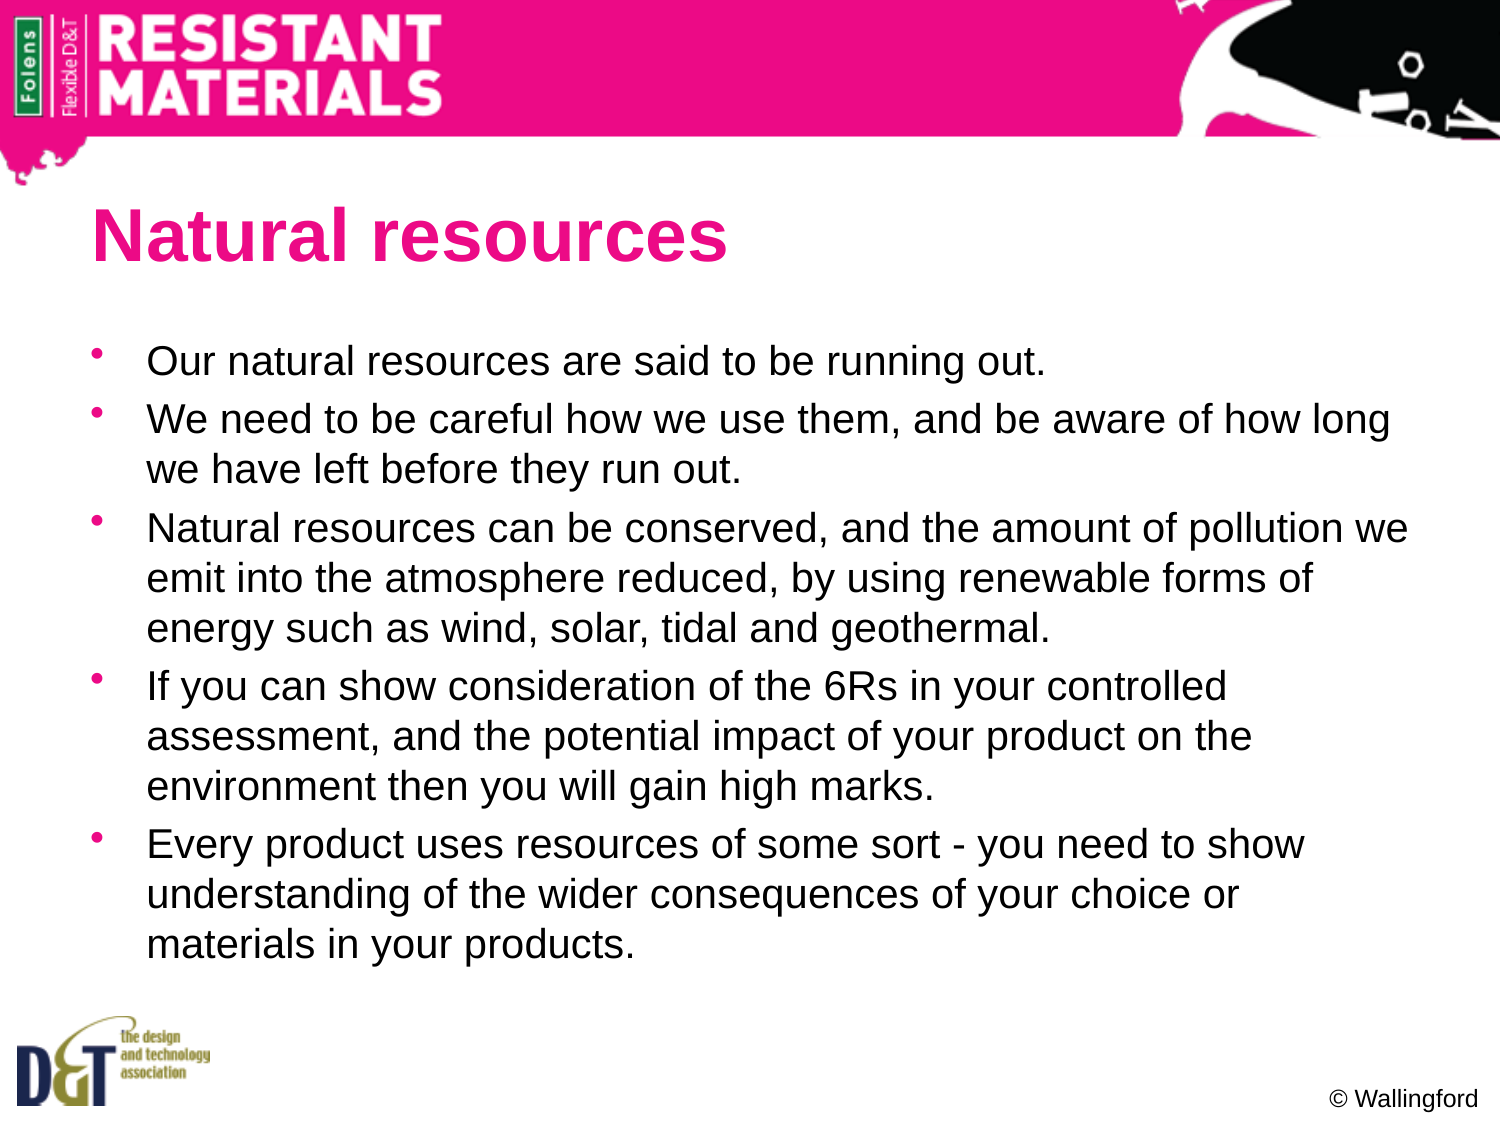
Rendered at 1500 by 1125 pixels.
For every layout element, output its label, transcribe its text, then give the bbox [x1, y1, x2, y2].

picture [0, 0, 1500, 1125]
list Our natural resources are said to be running out. We need to be careful how we use them, and be aware of how long we have left before they run out. Natural resources can be conserved, and the amount of pollution we emit into the atmosphere reduced, by using renewable forms of energy such as wind, solar, tidal and geothermal. If you can show consideration of the 6Rs in your controlled assessment, and the potential impact of your product on the environment then you will gain high marks. Every product uses resources of some sort - you need to show understanding of the wider consequences of your choice or materials in your products. [75, 326, 1425, 1005]
title Natural resources [76, 160, 1427, 301]
text_box © Wallingford [1257, 1074, 1495, 1125]
